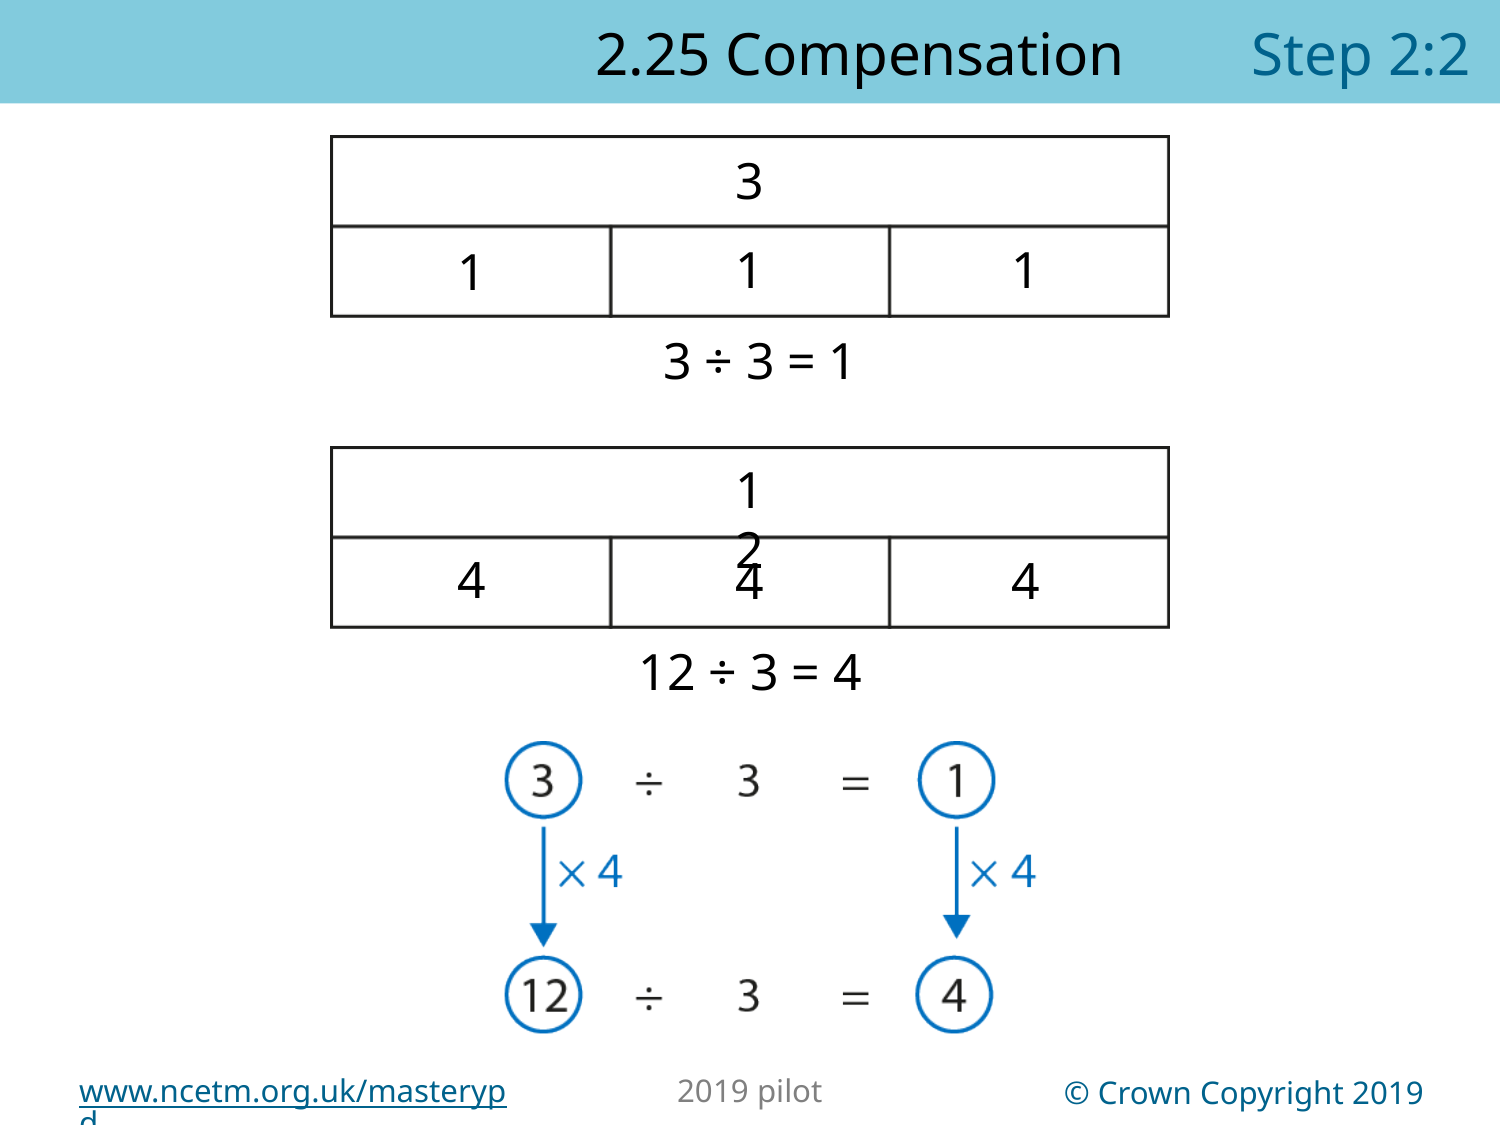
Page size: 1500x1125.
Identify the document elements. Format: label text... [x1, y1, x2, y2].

list 2.25 Compensation Step 2:2 [0, 0, 1500, 104]
picture [232, 741, 1352, 1065]
picture [330, 135, 1170, 318]
text_box 3 ÷ 3 = 1 [648, 326, 873, 398]
picture [330, 446, 1170, 629]
text_box 12 ÷ 3 = 4 [623, 638, 877, 708]
